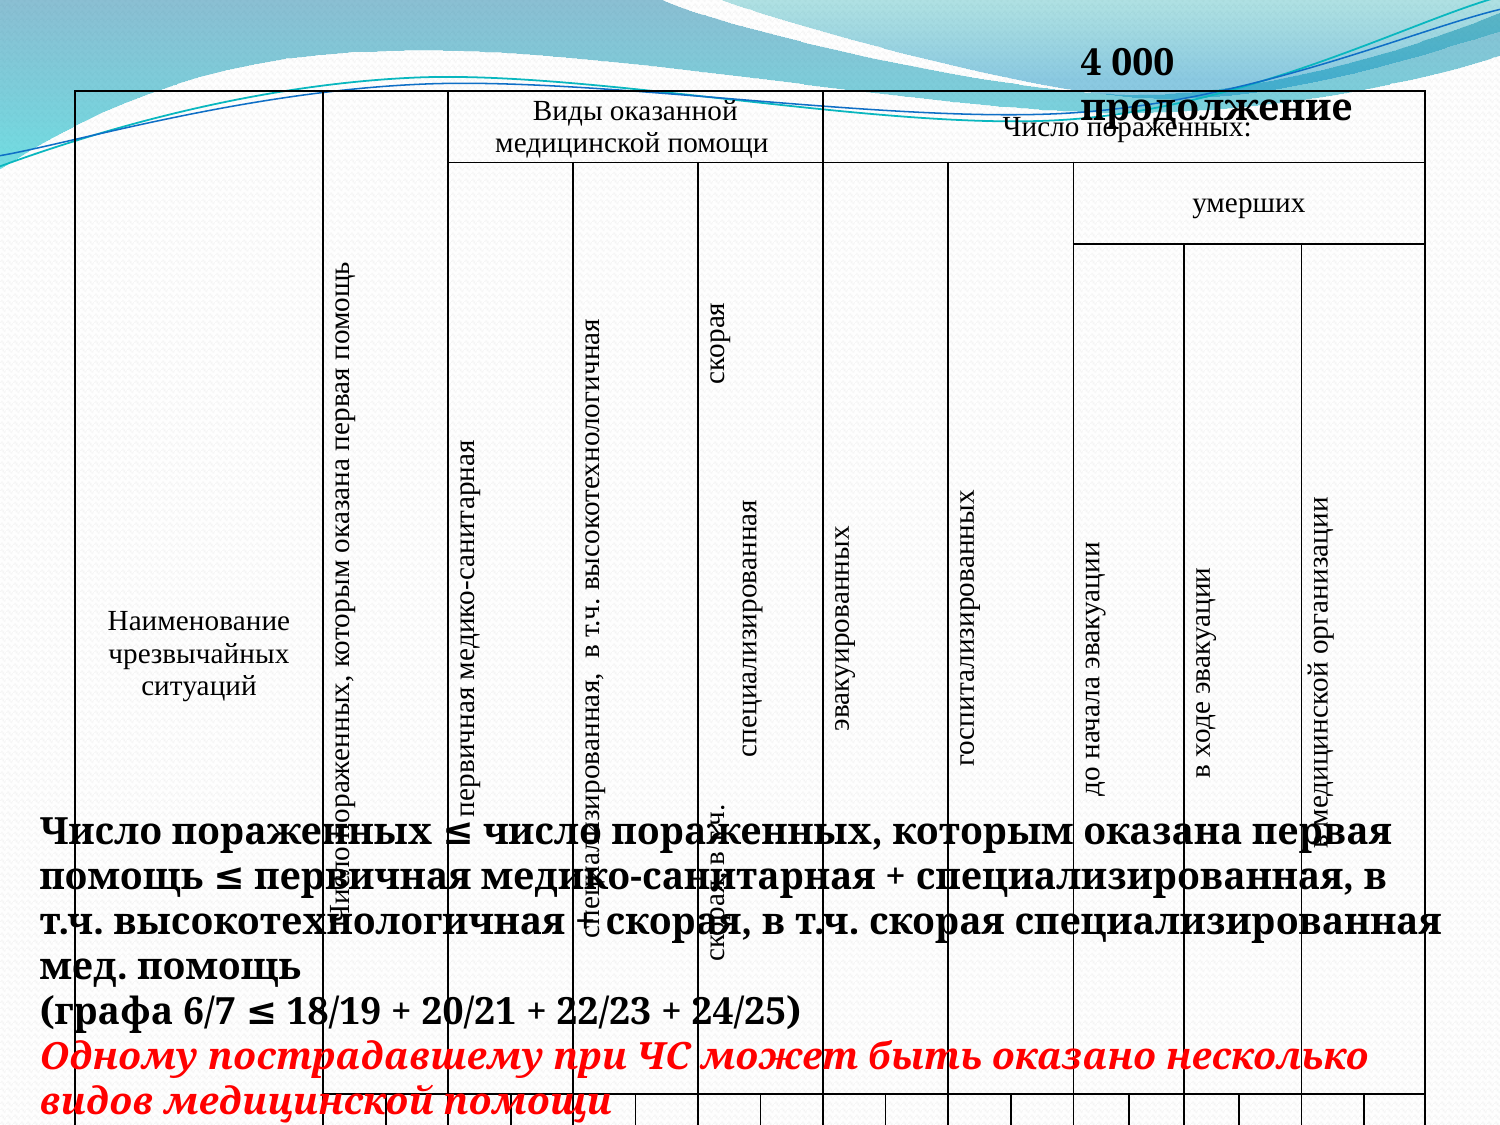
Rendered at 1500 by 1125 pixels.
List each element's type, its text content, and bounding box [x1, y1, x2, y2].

table_cell в ходе эвакуации [1185, 245, 1301, 799]
table_cell специализированная, в т.ч. высокотехнологичная [574, 163, 697, 799]
table_header Наименование чрезвычайных ситуаций [76, 92, 322, 799]
table_cell госпитализированных [949, 163, 1073, 799]
table_cell эвакуированных [824, 163, 947, 799]
table_cell до начала эвакуации [1074, 245, 1183, 799]
table_header Число пораженных, которым оказана первая помощь [324, 92, 447, 799]
table_cell умерших [1074, 163, 1424, 243]
table_cell первичная медико-санитарная [449, 163, 572, 799]
table_cell в медицинской организации [1302, 245, 1424, 799]
table_header Число пораженных: [824, 92, 1424, 162]
text_box Число пораженных ≤ число пораженных, которым оказана первая помощь ≤ первичная медико-санитарная + специализированная, в т.ч. высокотехнологичная + скорая, в т.ч. скорая специализированная мед. помощь (графа 6/7 ≤ 18/19 + 20/21 + 22/23 + 24/25) Одному пострадавшему при ЧС может быть оказано несколько видов медицинской помощи [24, 799, 1469, 1125]
table_cell скорая, в т.ч. скорая специализированная [699, 163, 822, 799]
table_header Виды оказанной медицинской помощи [449, 92, 822, 162]
text_box 4 000 продолжение [1065, 30, 1454, 136]
